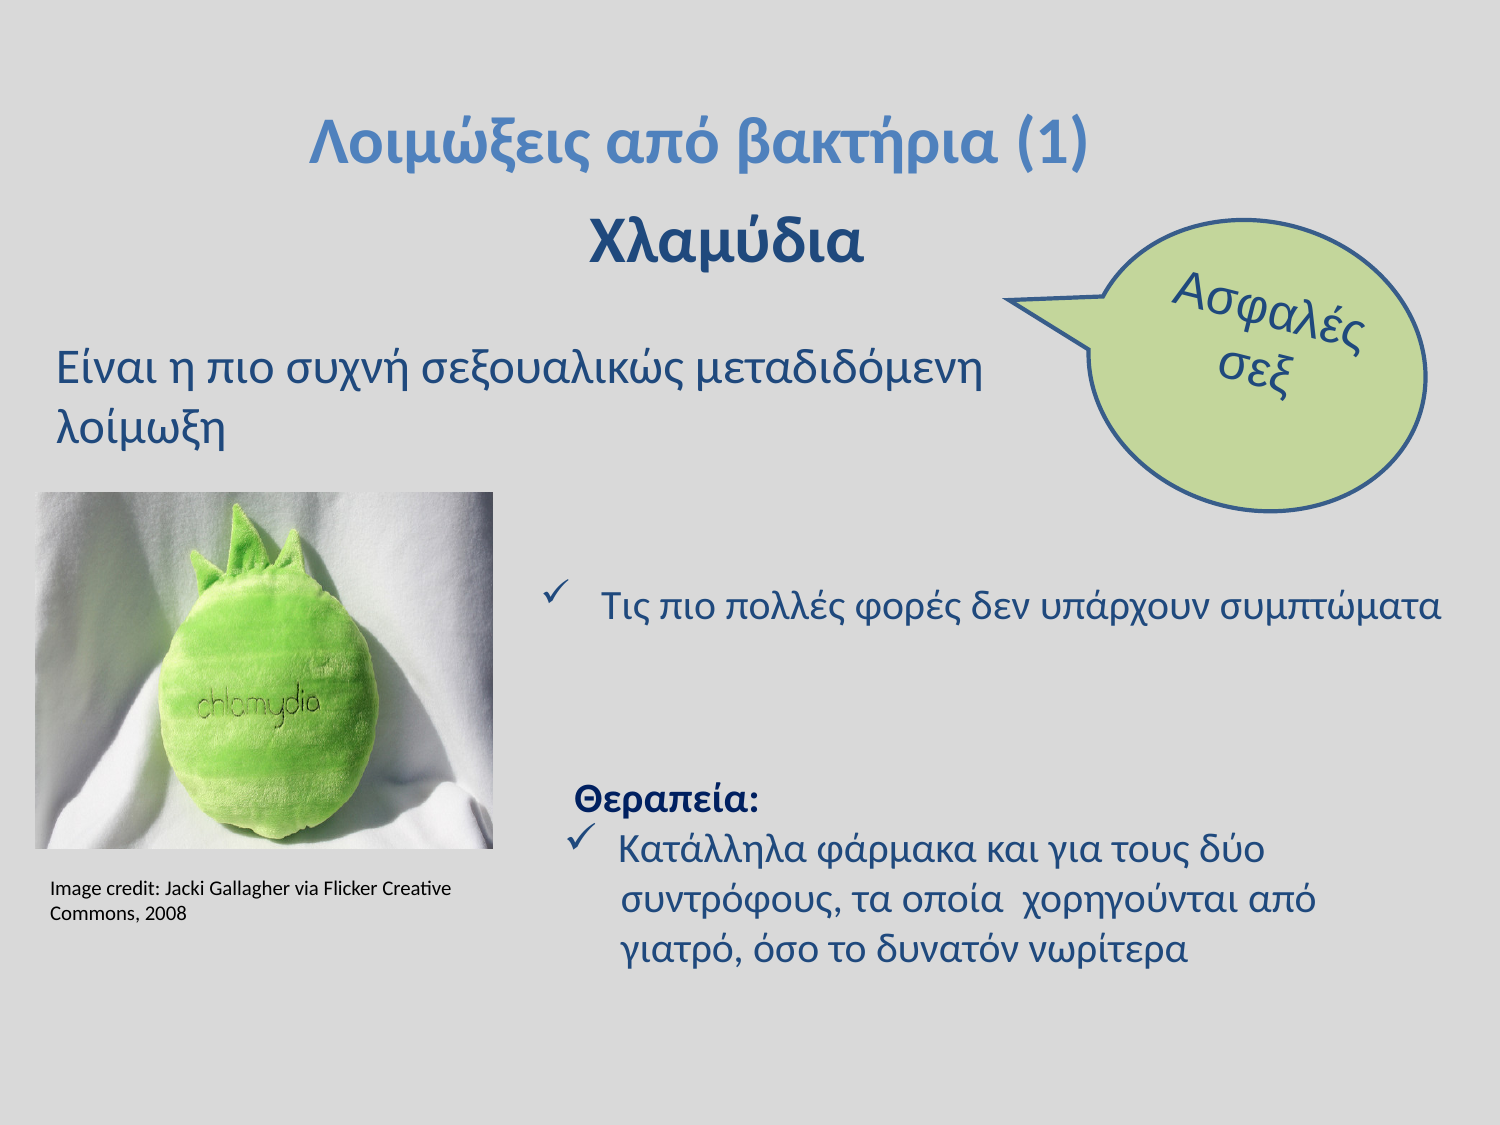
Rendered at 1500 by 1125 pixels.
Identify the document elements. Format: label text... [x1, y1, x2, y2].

text_box Λοιμώξεις από βακτήρια (1) [294, 89, 1106, 185]
text_box Ασφαλές σεξ [1008, 219, 1426, 512]
text_box Image credit: Jacki Gallagher via Flicker Creative Commons, 2008 [35, 867, 539, 932]
picture [34, 491, 493, 849]
text_box Τις πιο πολλές φορές δεν υπάρχουν συμπτώματα [525, 562, 1464, 638]
text_box Χλαμύδια [574, 188, 881, 284]
text_box Είναι η πιο συχνή σεξουαλικώς μεταδιδόμενη λοίμωξη [41, 326, 1137, 461]
text_box Θεραπεία: Κατάλληλα φάρμακα και για τους δύο συντρόφους, τα οποία χορηγούνται από γιατρό, όσο το δυνατόν νωρίτερα [549, 763, 1407, 979]
